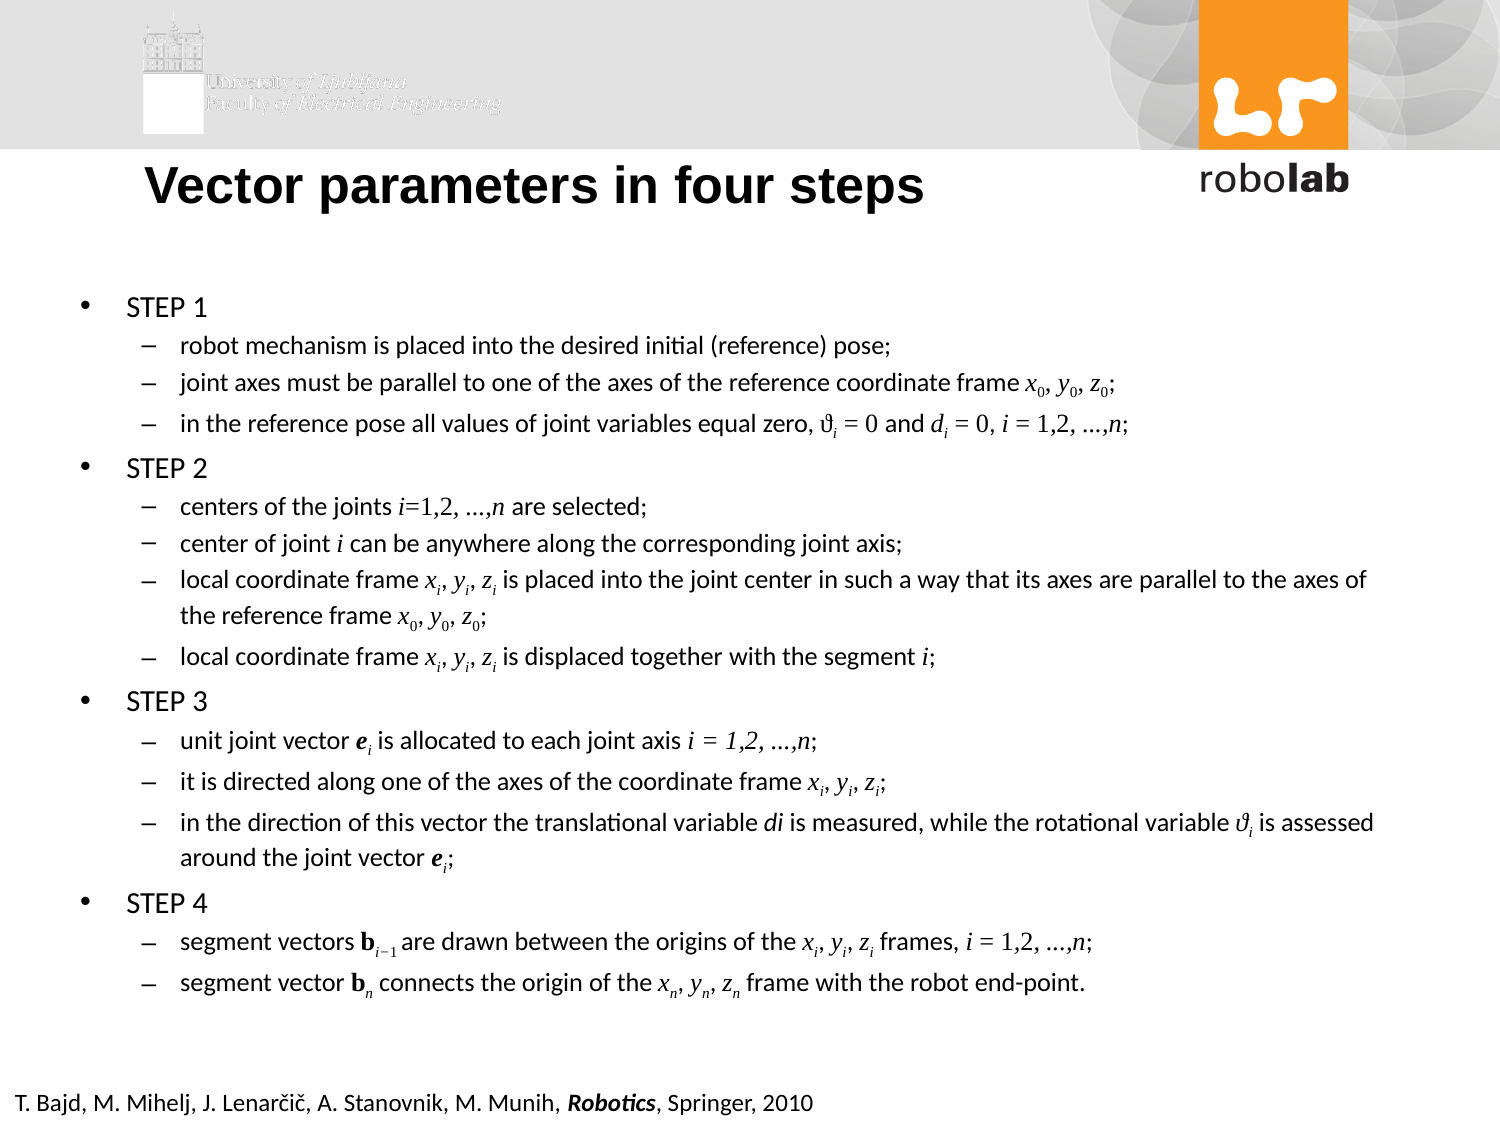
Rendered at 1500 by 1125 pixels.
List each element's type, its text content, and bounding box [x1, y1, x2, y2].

title Vector parameters in four steps [129, 94, 1311, 272]
picture [143, 10, 501, 94]
picture [998, 0, 1500, 196]
list STEP 1 robot mechanism is placed into the desired initial (reference) pose; joint axes must be parallel to one of the axes of the reference coordinate frame x0, y0, z0; in the reference pose all values of joint variables equal zero, ϑi = 0 and di = 0, i = 1,2, ...,n; STEP 2 centers of the joints i=1,2, ...,n are selected; center of joint i can be anywhere along the corresponding joint axis; local coordinate frame xi, yi, zi is placed into the joint center in such a way that its axes are parallel to the axes of the reference frame x0, y0, z0; local coordinate frame xi, yi, zi is displaced together with the segment i; STEP 3 unit joint vector ei is allocated to each joint axis i = 1,2, ...,n; it is directed along one of the axes of the coordinate frame xi, yi, zi; in the direction of this vector the translational variable di is measured, while the rotational variable ϑi is assessed around the joint vector ei; STEP 4 segment vectors bi−1 are drawn between the origins of the xi, yi, zi frames, i = 1,2, ...,n; segment vector bn connects the origin of the xn, yn, zn frame with the robot end-point. [64, 278, 1400, 1018]
